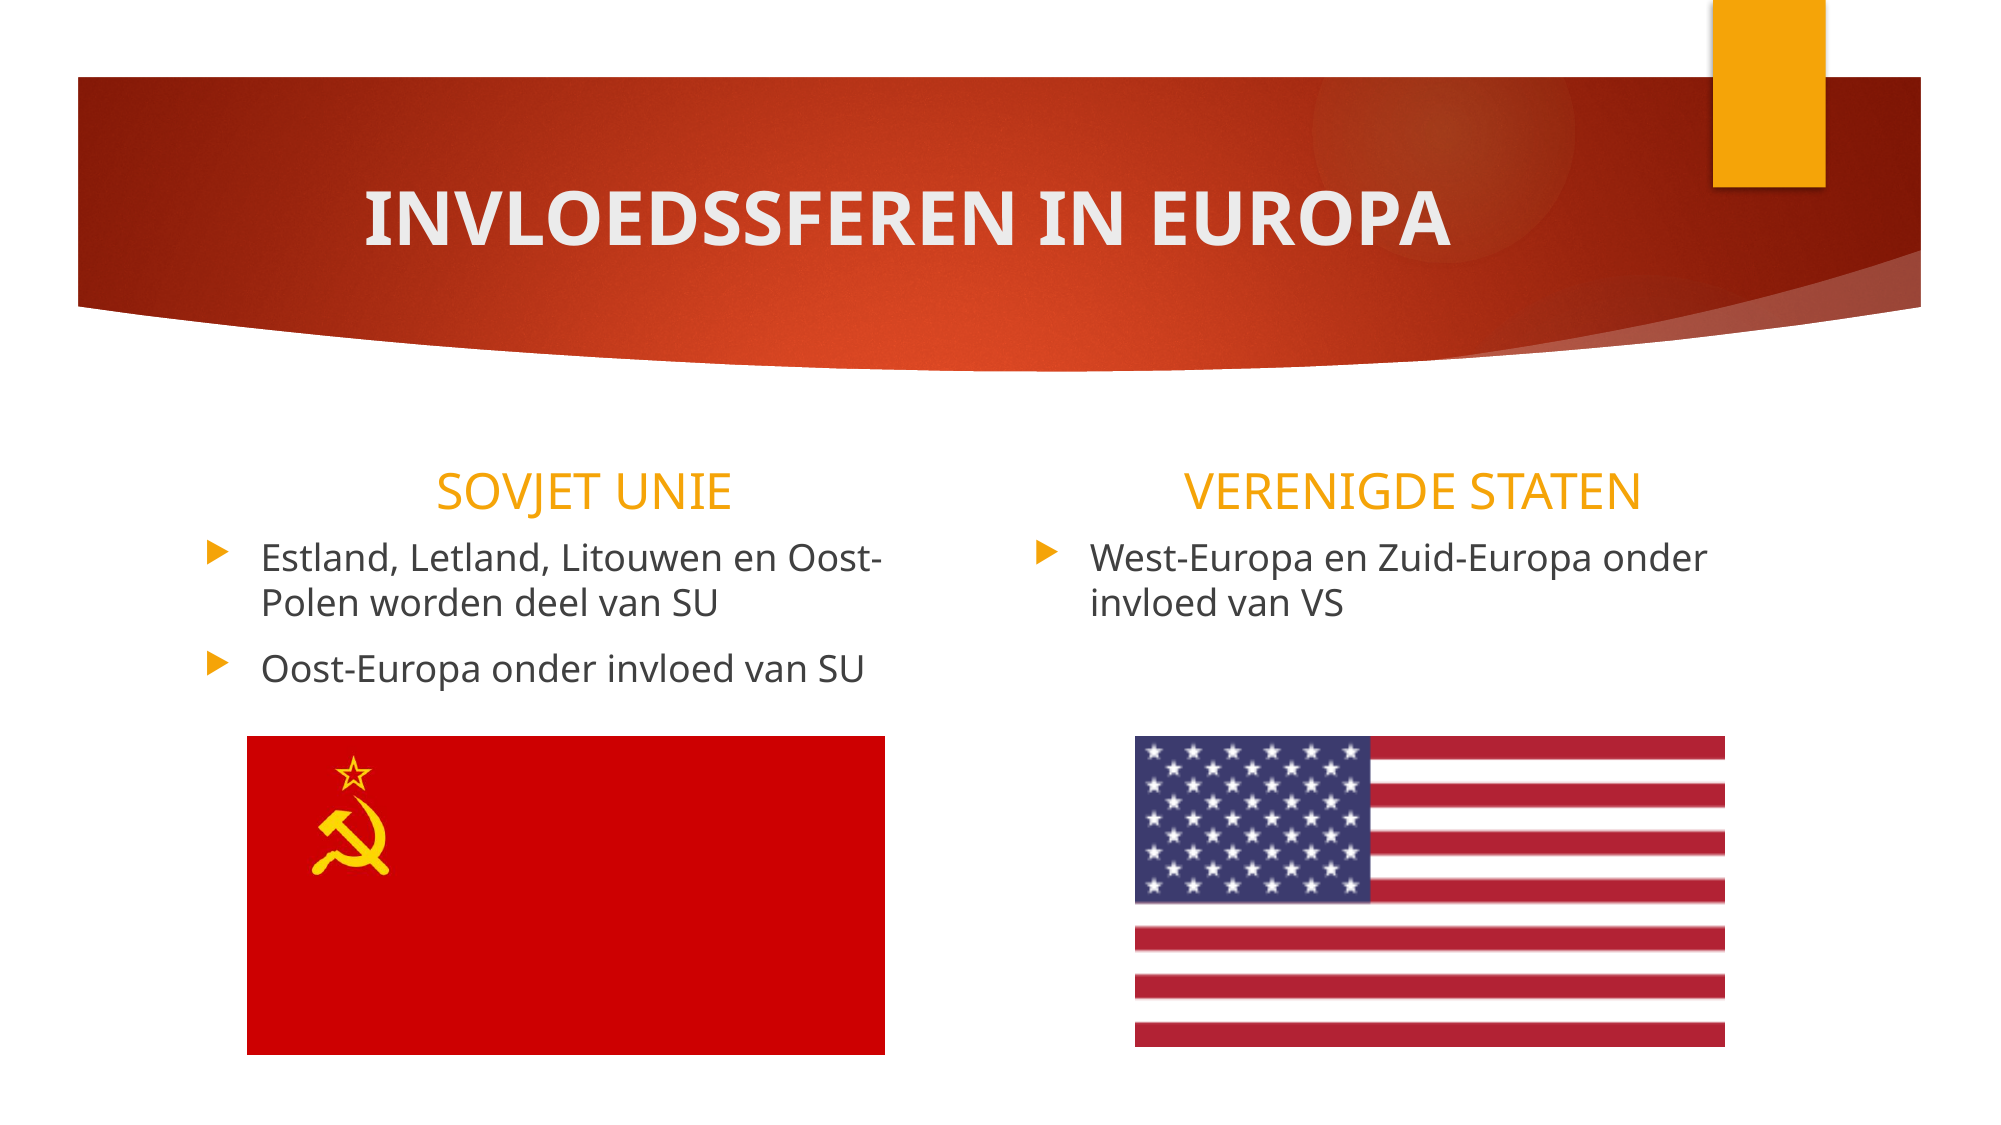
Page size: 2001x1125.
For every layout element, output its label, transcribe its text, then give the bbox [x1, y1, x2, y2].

picture [1135, 736, 1726, 1047]
title INVLOEDSSFEREN IN EUROPA [189, 155, 1627, 275]
list Estland, Letland, Litouwen en Oost-Polen worden deel van SU Oost-Europa onder invloed van SU [189, 526, 981, 988]
picture [247, 736, 885, 1056]
list SOVJET UNIE [189, 432, 981, 526]
list VERENIGDE STATEN [1018, 427, 1810, 526]
list West-Europa en Zuid-Europa onder invloed van VS [1018, 526, 1810, 988]
